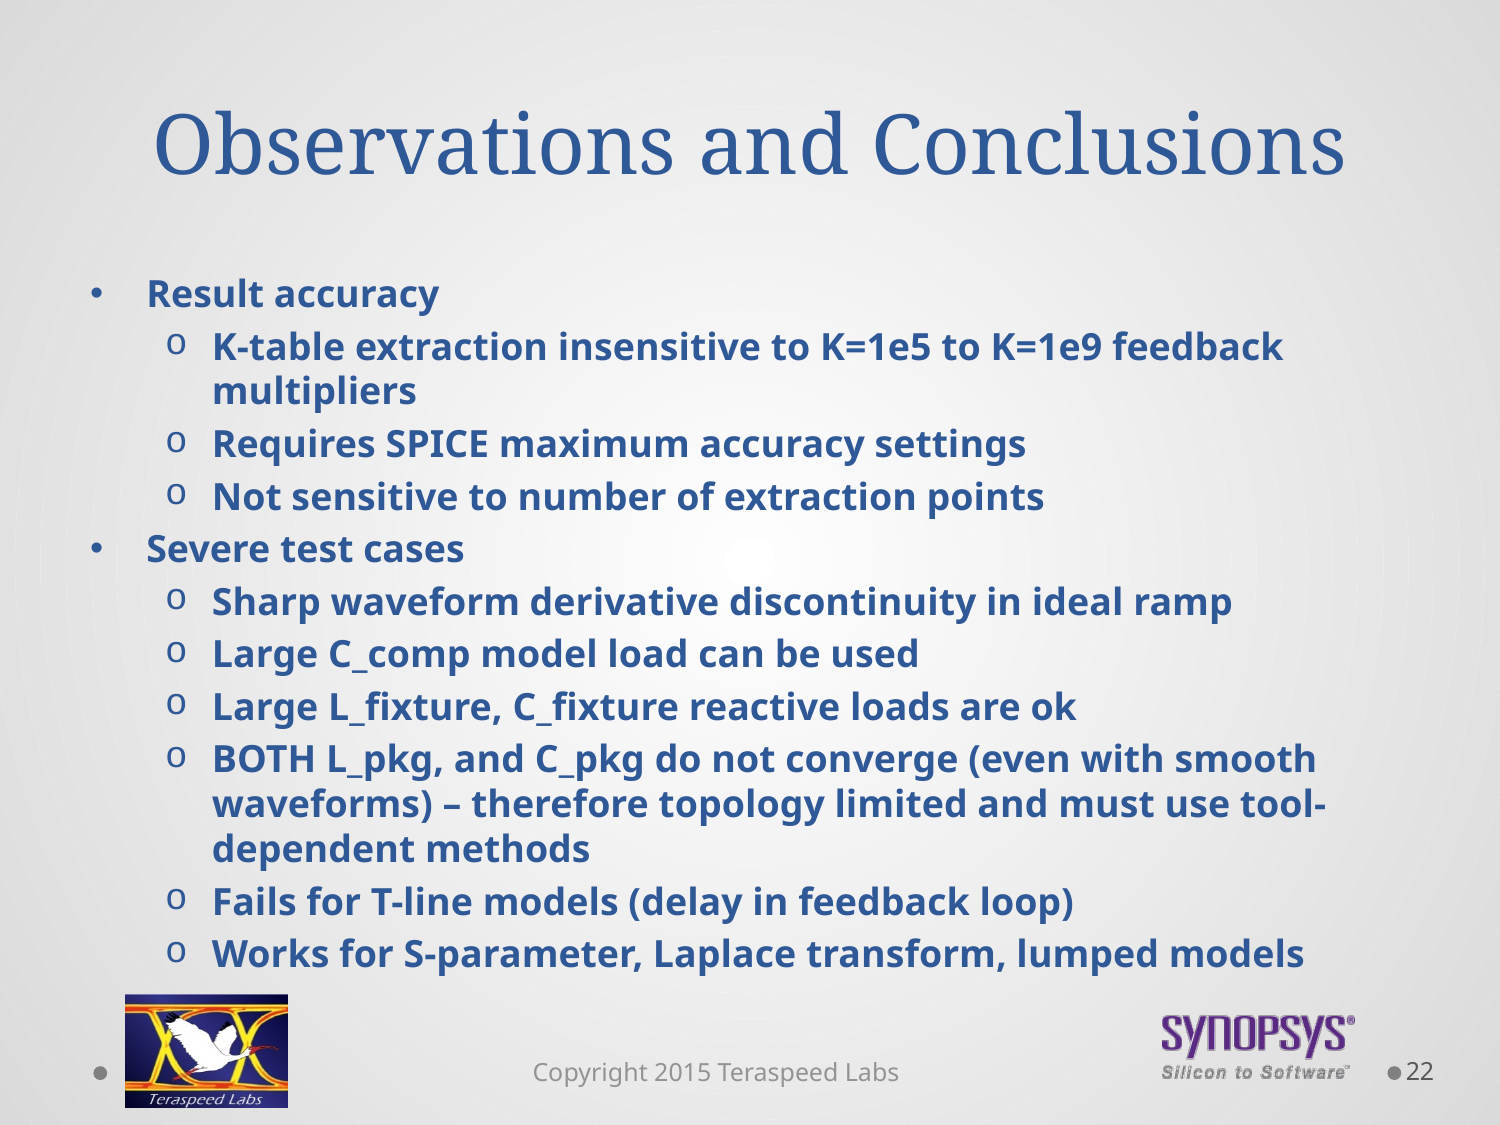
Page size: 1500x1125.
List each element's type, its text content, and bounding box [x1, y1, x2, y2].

picture [1162, 1005, 1355, 1092]
footer Copyright 2015 Teraspeed Labs [525, 1043, 993, 1103]
list Result accuracy K-table extraction insensitive to K=1e5 to K=1e9 feedback multipliers Requires SPICE maximum accuracy settings Not sensitive to number of extraction points Severe test cases Sharp waveform derivative discontinuity in ideal ramp Large C_comp model load can be used Large L_fixture, C_fixture reactive loads are ok BOTH L_pkg, and C_pkg do not converge (even with smooth waveforms) – therefore topology limited and must use tool-dependent methods Fails for T-line models (delay in feedback loop) Works for S-parameter, Laplace transform, lumped models [75, 262, 1425, 1005]
slide_number 22 [1401, 1042, 1494, 1103]
title Observations and Conclusions [75, 0, 1425, 262]
picture [125, 1005, 288, 1108]
